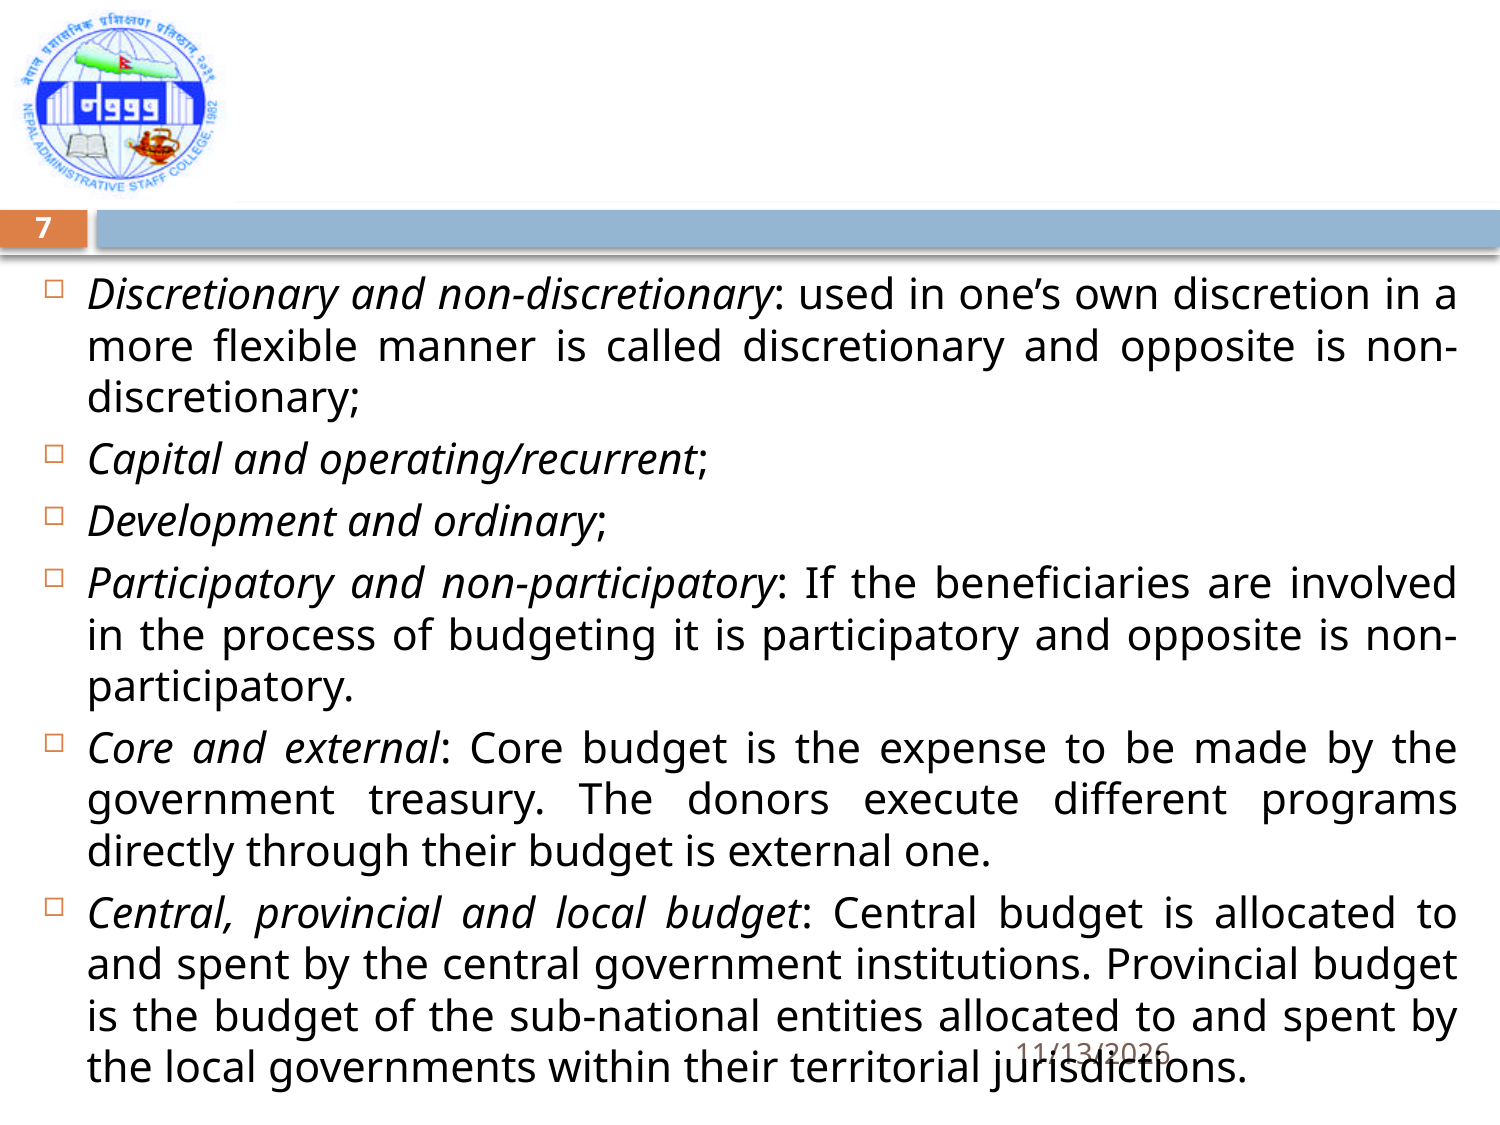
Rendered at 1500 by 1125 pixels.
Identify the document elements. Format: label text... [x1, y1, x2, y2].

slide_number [999, 1025, 1438, 1085]
list Discretionary and non-discretionary: used in one’s own discretion in a more flexible manner is called discretionary and opposite is non-discretionary; Capital and operating/recurrent; Development and ordinary; Participatory and non-participatory: If the beneficiaries are involved in the process of budgeting it is participatory and opposite is non-participatory. Core and external: Core budget is the expense to be made by the government treasury. The donors execute different programs directly through their budget is external one. Central, provincial and local budget: Central budget is allocated to and spent by the central government institutions. Provincial budget is the budget of the sub-national entities allocated to and spent by the local governments within their territorial jurisdictions. [27, 259, 1474, 1106]
slide_number 7 [0, 208, 88, 249]
picture [1, 0, 236, 208]
